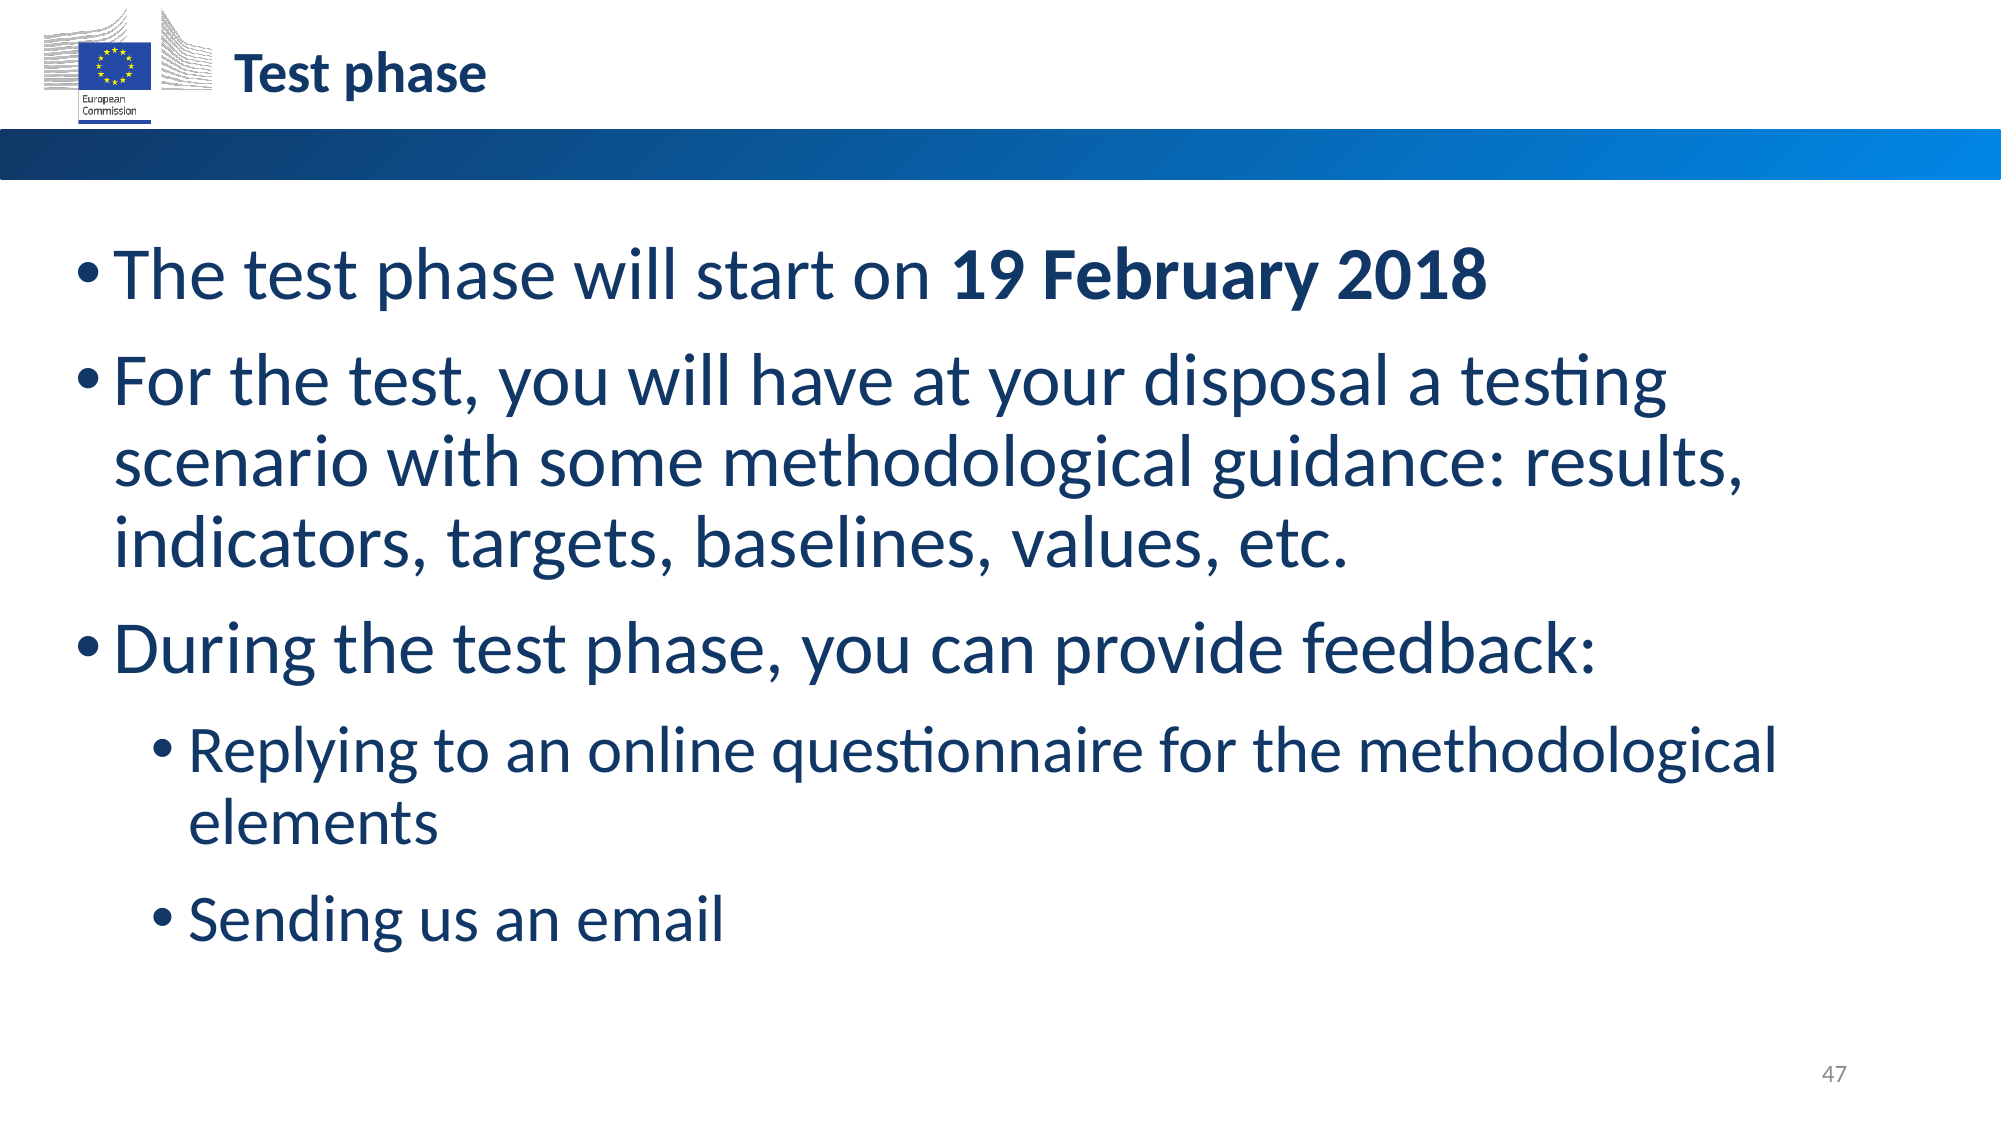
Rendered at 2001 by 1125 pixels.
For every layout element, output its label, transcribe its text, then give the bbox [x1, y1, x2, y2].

text_box Test phase [220, 27, 2000, 112]
picture [44, 8, 212, 124]
slide_number 47 [1412, 1042, 1863, 1103]
list The test phase will start on 19 February 2018 For the test, you will have at your disposal a testing scenario with some methodological guidance: results, indicators, targets, baselines, values, etc. During the test phase, you can provide feedback: Replying to an online questionnaire for the methodological elements Sending us an email [60, 227, 1912, 1043]
